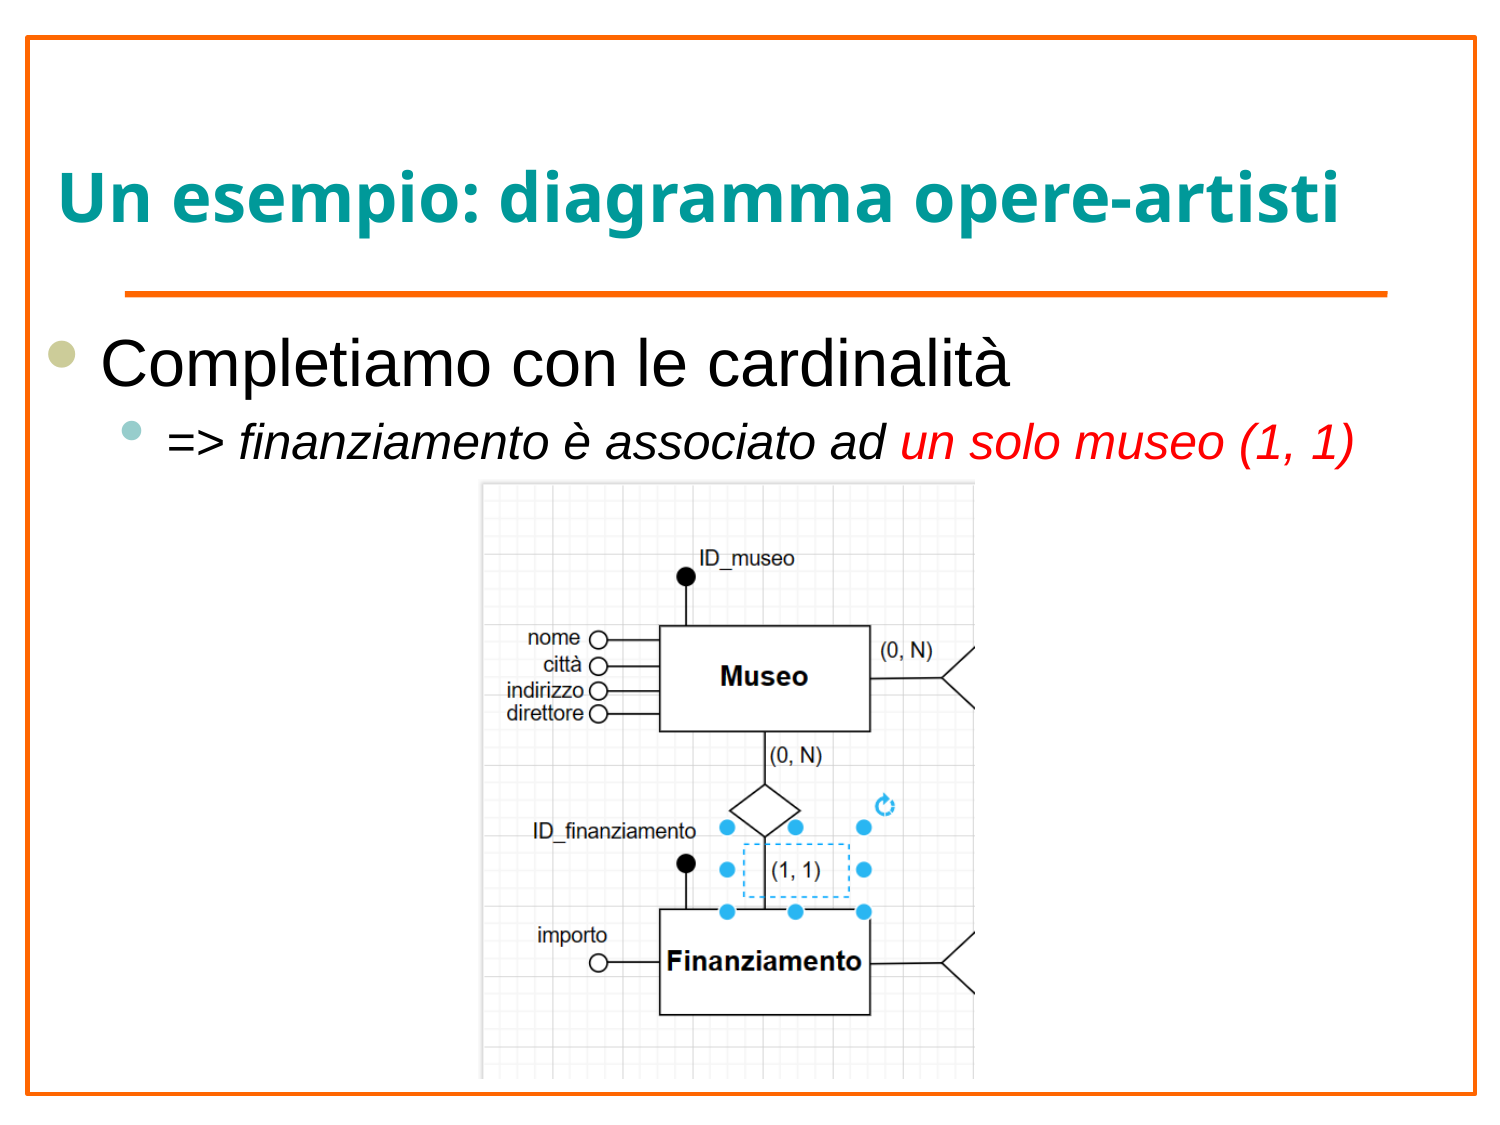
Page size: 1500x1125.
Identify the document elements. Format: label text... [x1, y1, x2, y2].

title Un esempio: diagramma opere-artisti [41, 87, 1483, 244]
picture [478, 479, 975, 1079]
list Completiamo con le cardinalità => finanziamento è associato ad un solo museo (1, 1) [29, 312, 1459, 1024]
